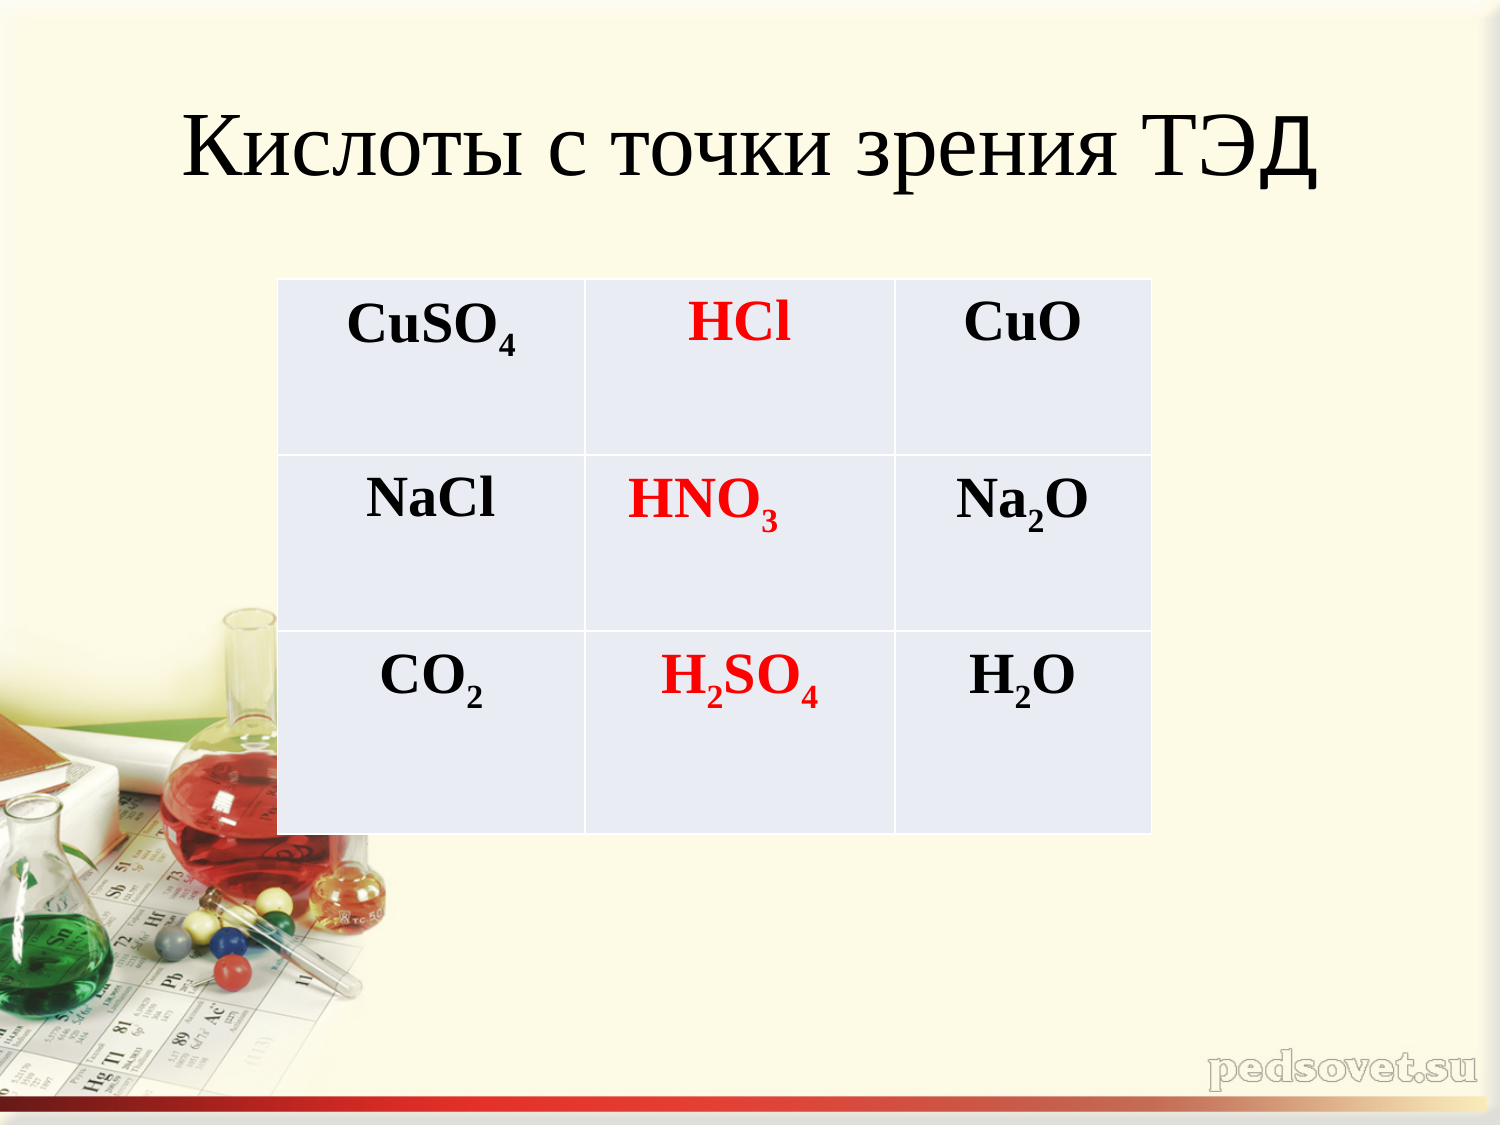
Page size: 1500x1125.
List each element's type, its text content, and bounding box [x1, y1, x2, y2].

table_header CuSO4 [278, 280, 584, 454]
table_cell H2O [896, 632, 1151, 833]
table_cell CO2 [278, 632, 584, 833]
title Кислоты с точки зрения ТЭД [74, 44, 1426, 233]
table_cell Na2O [896, 456, 1151, 630]
table_cell NaCl [278, 456, 584, 630]
picture [0, 0, 1500, 1125]
table_cell HNO3 [586, 456, 894, 630]
table_cell H2SO4 [586, 632, 894, 833]
table_header HCl [586, 280, 894, 454]
table_header СuO [896, 280, 1151, 454]
